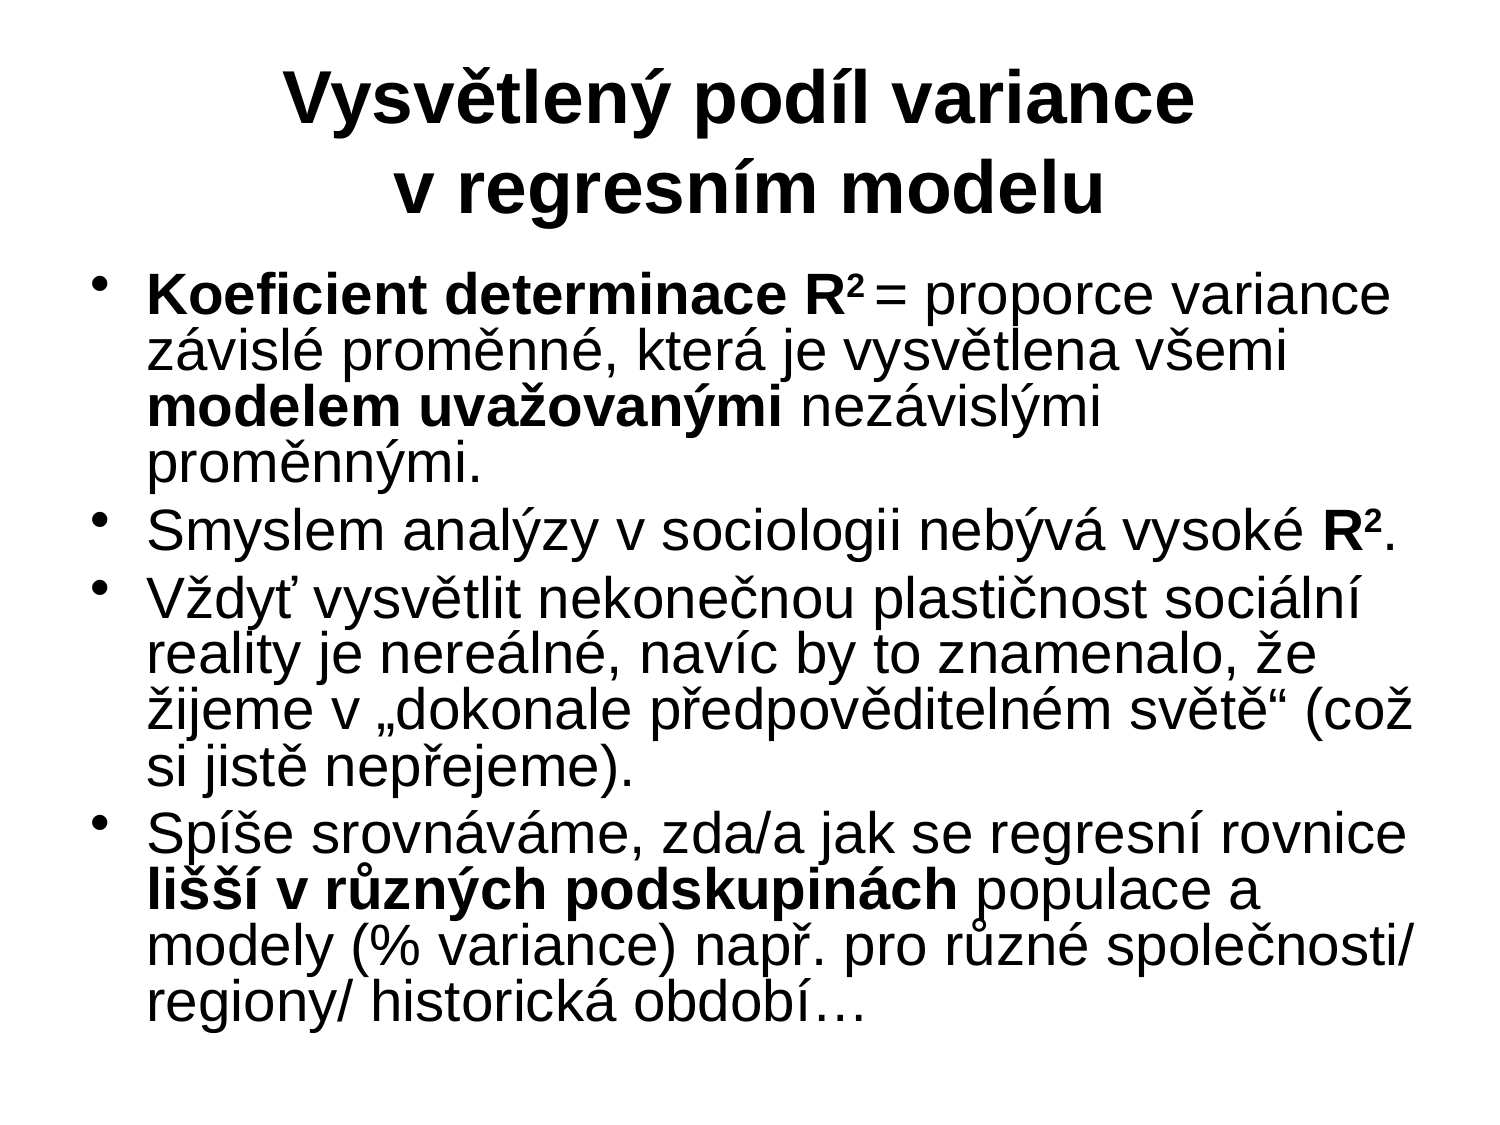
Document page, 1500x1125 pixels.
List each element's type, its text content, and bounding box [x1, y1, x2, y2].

list Koeficient determinace R2 = proporce variance závislé proměnné, která je vysvětlena všemi modelem uvažovanými nezávislými proměnnými. Smyslem analýzy v sociologii nebývá vysoké R2. Vždyť vysvětlit nekonečnou plastičnost sociální reality je nereálné, navíc by to znamenalo, že žijeme v „dokonale předpověditelném světě“ (což si jistě nepřejeme). Spíše srovnáváme, zda/a jak se regresní rovnice lišší v různých podskupinách populace a modely (% variance) např. pro různé společnosti/ regiony/ historická období… [75, 262, 1459, 1005]
title Vysvětlený podíl variance v regresním modelu [75, 45, 1425, 233]
